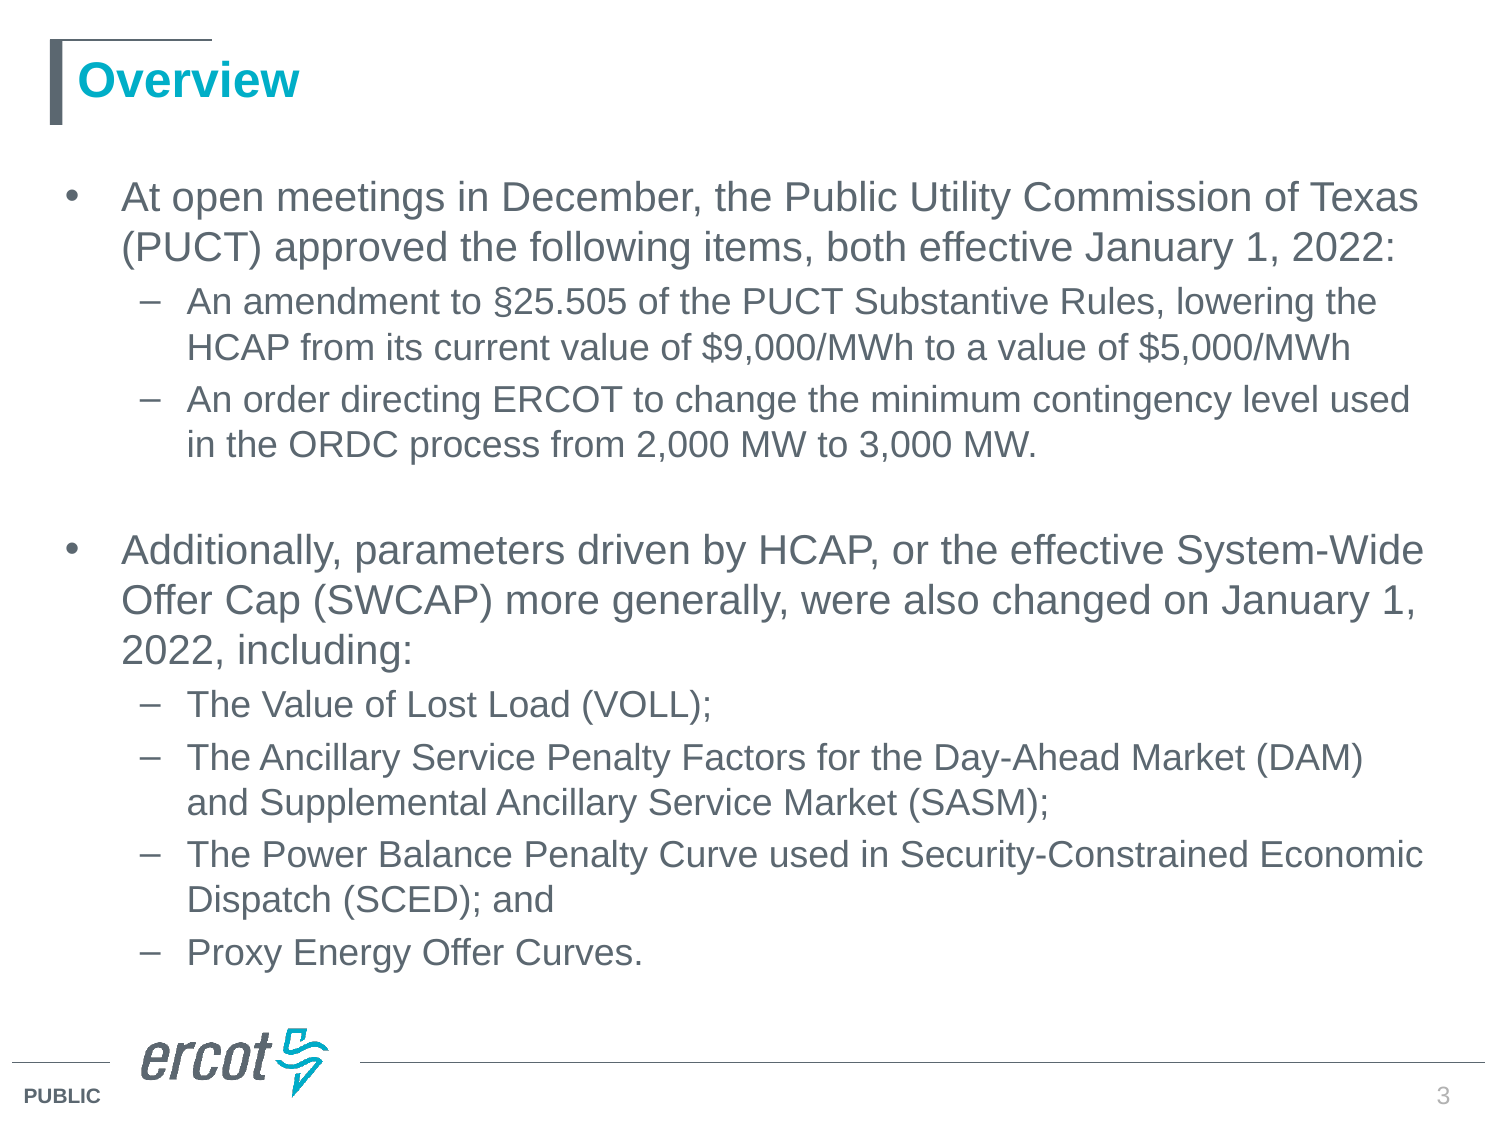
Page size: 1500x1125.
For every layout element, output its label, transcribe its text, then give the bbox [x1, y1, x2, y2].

slide_number 3 [1400, 1076, 1488, 1113]
title Overview [62, 39, 1450, 125]
picture [137, 1024, 332, 1100]
list At open meetings in December, the Public Utility Commission of Texas (PUCT) approved the following items, both effective January 1, 2022: An amendment to §25.505 of the PUCT Substantive Rules, lowering the HCAP from its current value of $9,000/MWh to a value of $5,000/MWh An order directing ERCOT to change the minimum contingency level used in the ORDC process from 2,000 MW to 3,000 MW. Additionally, parameters driven by HCAP, or the effective System-Wide Offer Cap (SWCAP) more generally, were also changed on January 1, 2022, including: The Value of Lost Load (VOLL); The Ancillary Service Penalty Factors for the Day-Ahead Market (DAM) and Supplemental Ancillary Service Market (SASM); The Power Balance Penalty Curve used in Security-Constrained Economic Dispatch (SCED); and Proxy Energy Offer Curves. [50, 162, 1450, 992]
